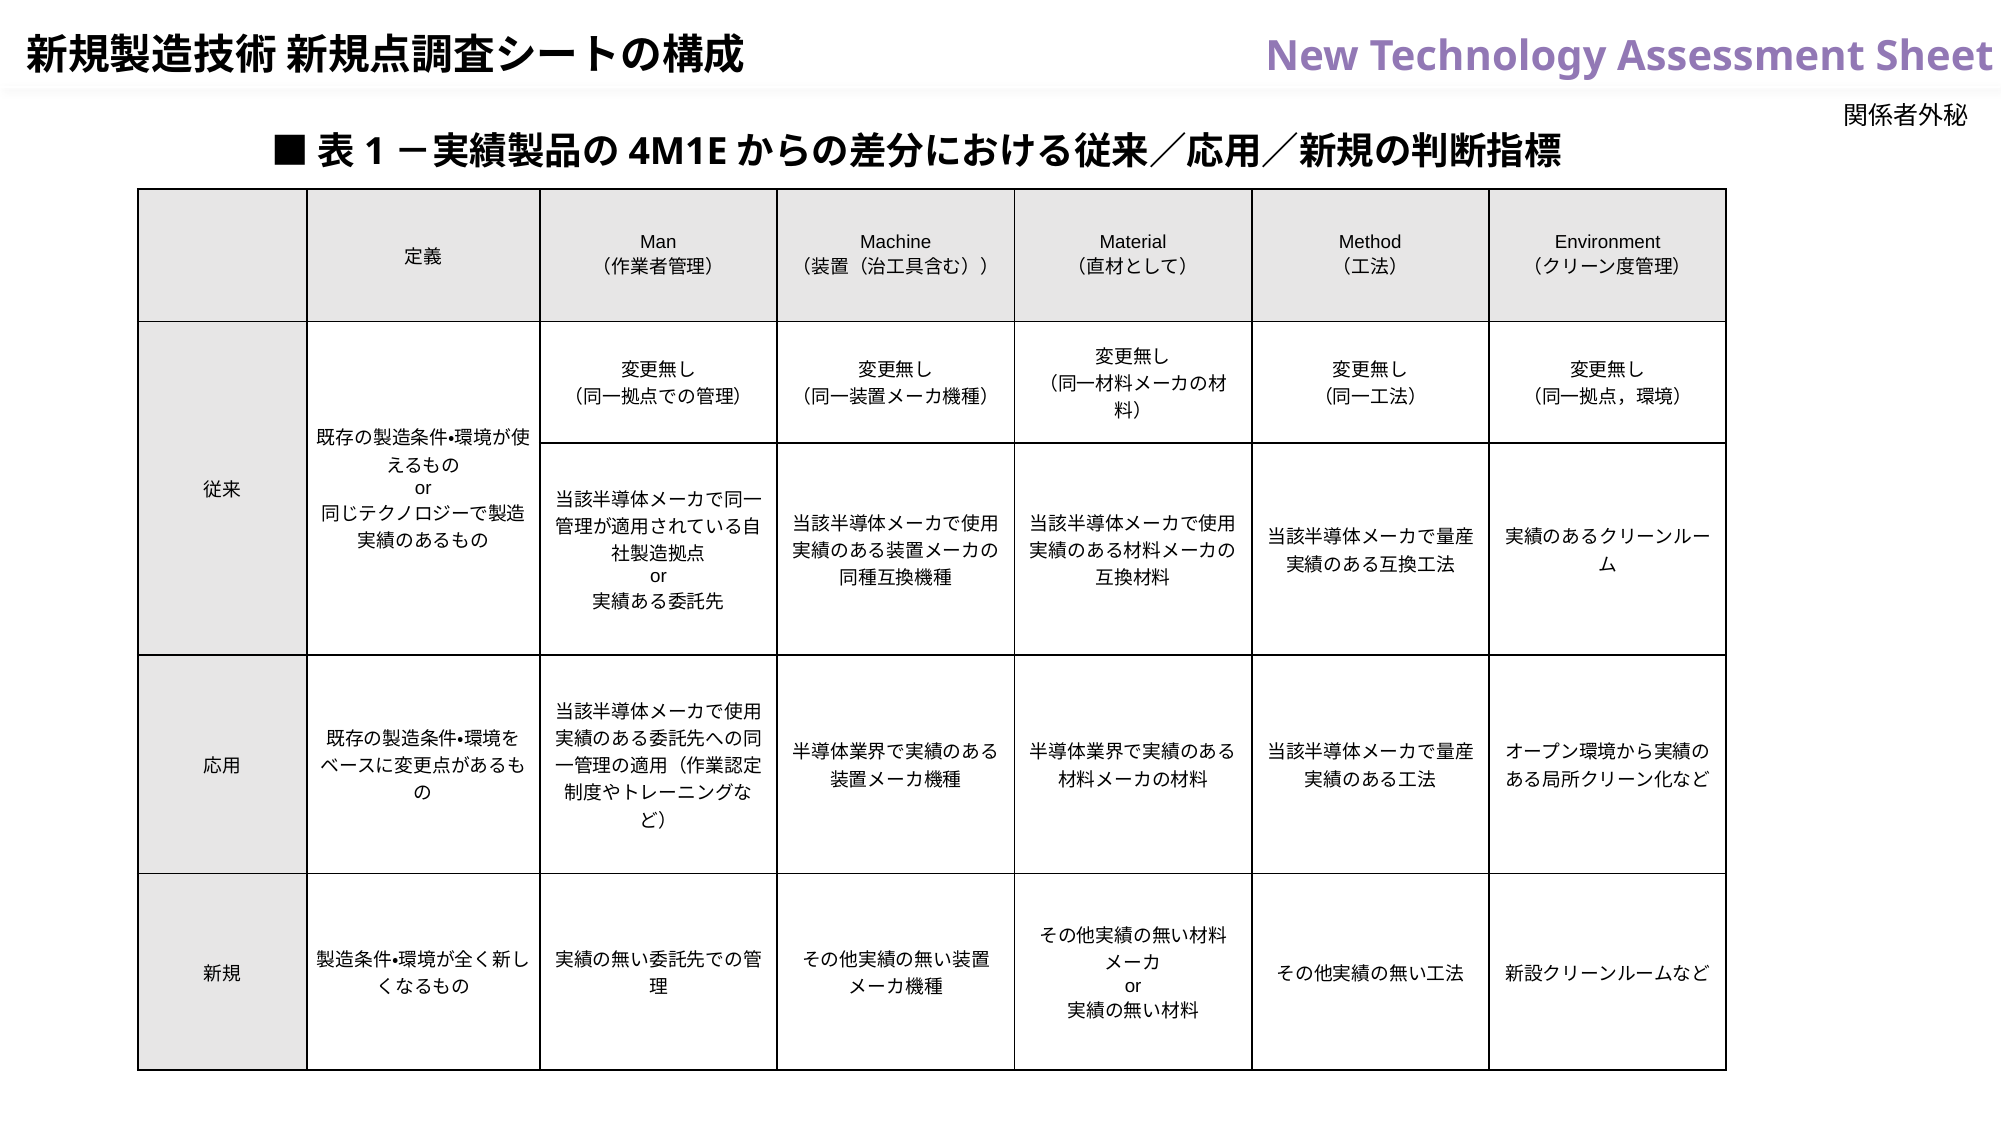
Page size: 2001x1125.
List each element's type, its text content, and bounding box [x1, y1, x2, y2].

table_cell その他実績の無い装置メーカ機種 [778, 874, 1014, 1069]
table_cell 既存の製造条件・環境をベースに変更点があるもの [308, 656, 539, 873]
table_header Method （工法） [1253, 190, 1488, 321]
table_cell 既存の製造条件・環境が使えるもの or 同じテクノロジーで製造実績のあるもの [308, 322, 539, 654]
table_cell オープン環境から実績のある局所クリーン化など [1490, 656, 1725, 873]
table_cell 当該半導体メーカで使用実績のある材料メーカの互換材料 [1015, 444, 1251, 654]
table_cell 新設クリーンルームなど [1490, 874, 1725, 1069]
text_box 新規製造技術 新規点調査シートの構成 [11, 20, 782, 86]
table_cell 当該半導体メーカで使用実績のある装置メーカの同種互換機種 [778, 444, 1014, 654]
text_box 関係者外秘 [1828, 92, 1984, 137]
table_header [139, 190, 306, 321]
table_cell 当該半導体メーカで量産実績のある工法 [1253, 656, 1488, 873]
table_header Material （直材として） [1015, 190, 1251, 321]
table_cell その他実績の無い材料メーカ or 実績の無い材料 [1015, 874, 1251, 1069]
table_cell 実績のあるクリーンルーム [1490, 444, 1725, 654]
table_cell 変更無し （同一拠点，環境） [1490, 322, 1725, 442]
table_cell 当該半導体メーカで量産実績のある互換工法 [1253, 444, 1488, 654]
table_cell 新規 [139, 874, 306, 1069]
table_cell 従来 [139, 322, 306, 654]
table_cell その他実績の無い工法 [1253, 874, 1488, 1069]
table_header 定義 [308, 190, 539, 321]
table_cell 実績の無い委託先での管理 [541, 874, 776, 1069]
table_cell 変更無し （同一工法） [1253, 322, 1488, 442]
table_cell 半導体業界で実績のある装置メーカ機種 [778, 656, 1014, 873]
table_cell 変更無し （同一材料メーカの材料） [1015, 322, 1251, 442]
table_cell 製造条件・環境が全く新しくなるもの [308, 874, 539, 1069]
text_box ■表1－実績製品の4M1Eからの差分における従来／応用／新規の判断指標 [256, 119, 1632, 180]
table_cell 半導体業界で実績のある材料メーカの材料 [1015, 656, 1251, 873]
table_cell 応用 [139, 656, 306, 873]
table_cell 変更無し （同一拠点での管理） [541, 322, 776, 442]
table_header Man （作業者管理） [541, 190, 776, 321]
table_cell 当該半導体メーカで使用実績のある委託先への同一管理の適用（作業認定制度やトレーニングなど） [541, 656, 776, 873]
table_cell 変更無し （同一装置メーカ機種） [778, 322, 1014, 442]
table_cell 当該半導体メーカで同一管理が適用されている自社製造拠点 or 実績ある委託先 [541, 444, 776, 654]
table_header Environment （クリーン度管理） [1490, 190, 1725, 321]
table_header Machine （装置（治工具含む）） [778, 190, 1014, 321]
